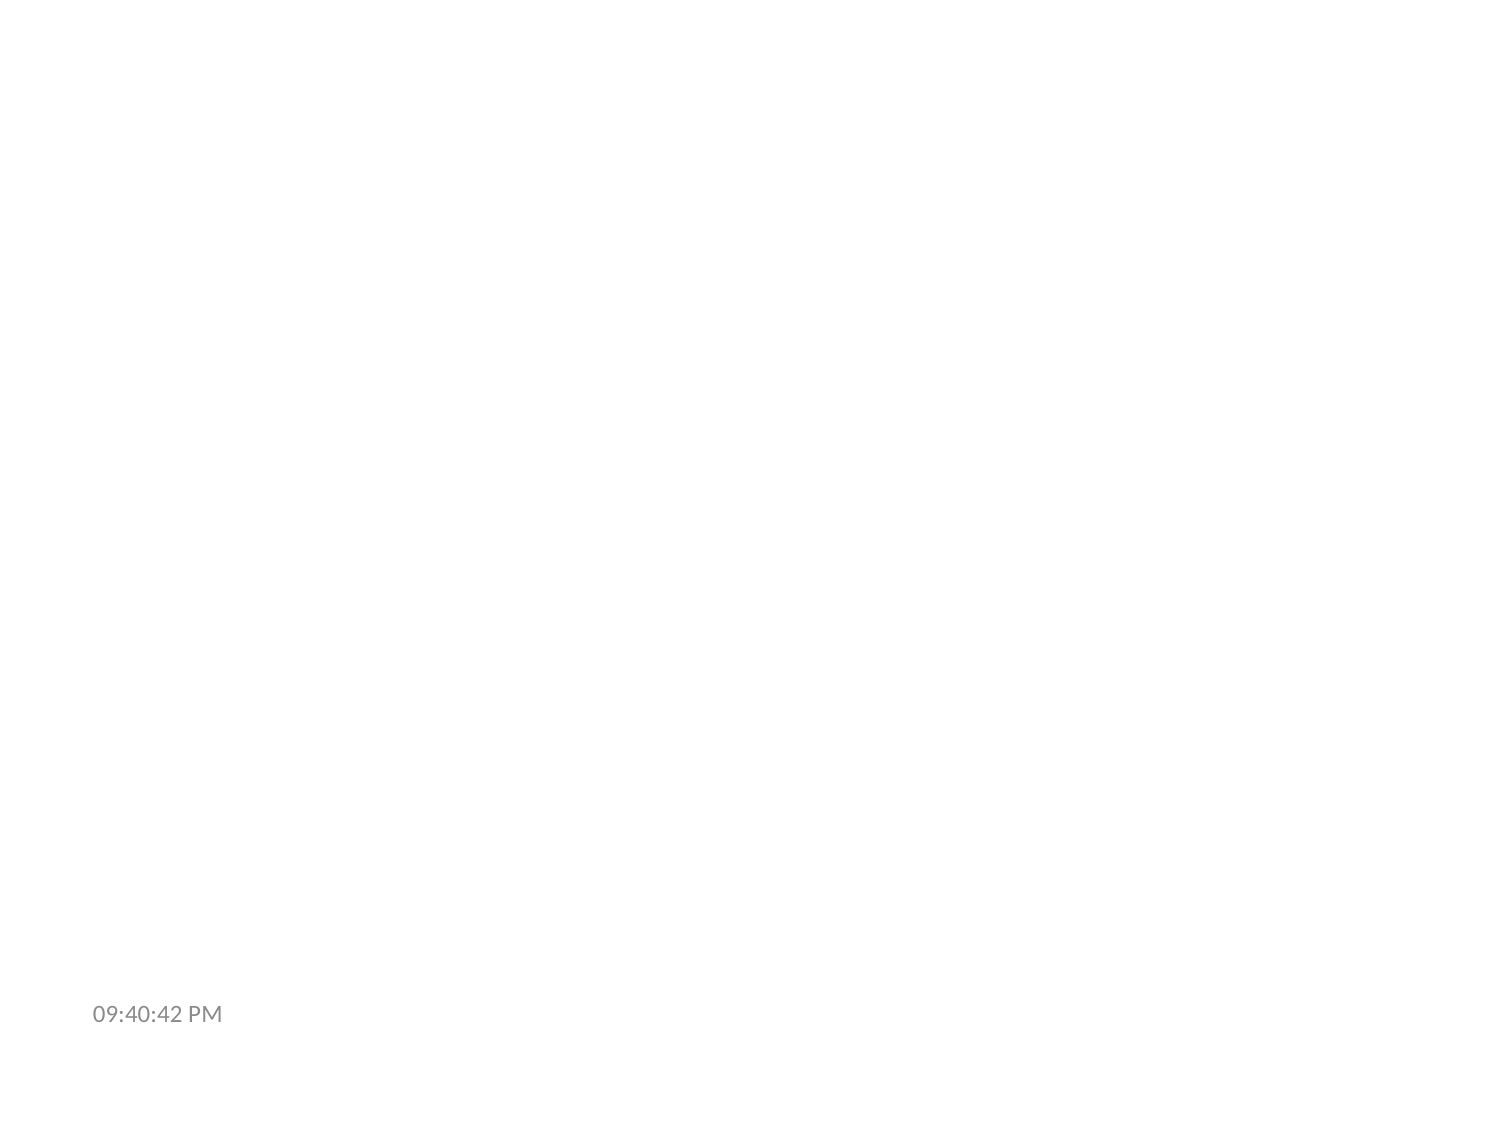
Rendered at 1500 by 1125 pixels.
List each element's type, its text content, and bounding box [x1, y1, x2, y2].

text_box 3:35:09 PM [77, 982, 428, 1043]
